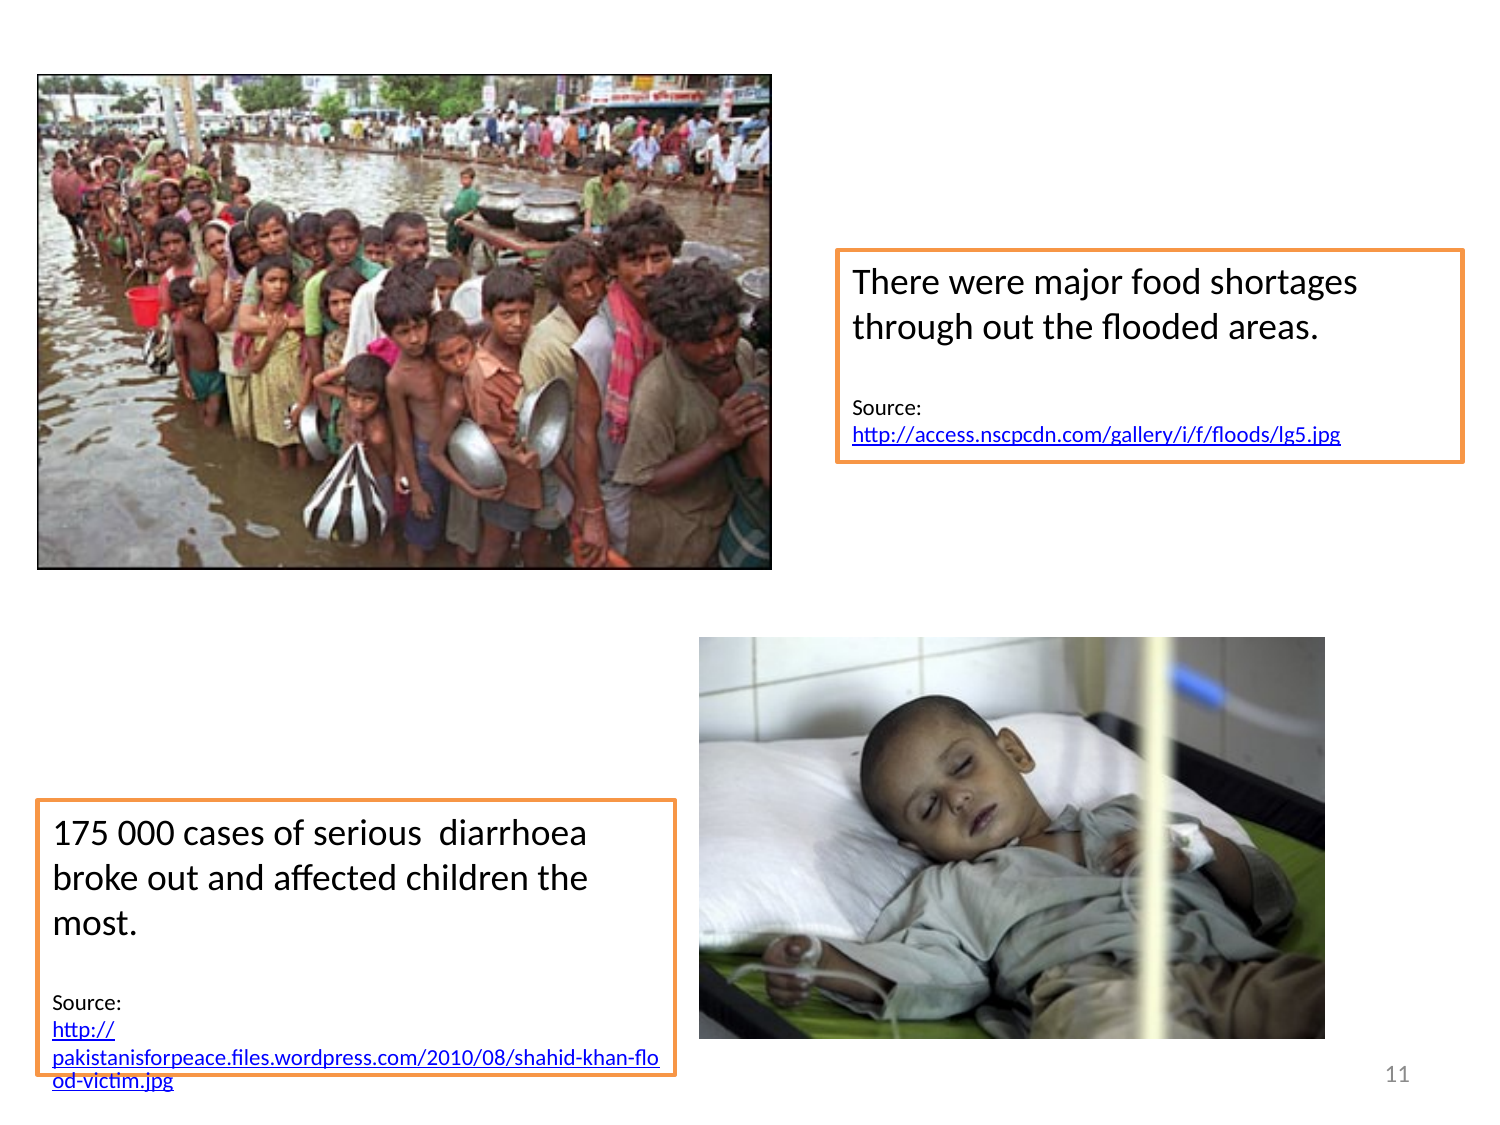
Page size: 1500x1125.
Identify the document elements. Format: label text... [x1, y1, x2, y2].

slide_number 11 [1074, 1042, 1425, 1103]
text_box 175 000 cases of serious diarrhoea broke out and affected children the most. Source: http://pakistanisforpeace.files.wordpress.com/2010/08/shahid-khan-flood-victim.jpg [35, 798, 677, 1077]
text_box There were major food shortages through out the flooded areas. Source: http://access.nscpcdn.com/gallery/i/f/floods/lg5.jpg [835, 248, 1465, 464]
picture [37, 74, 772, 571]
picture [699, 637, 1326, 1040]
